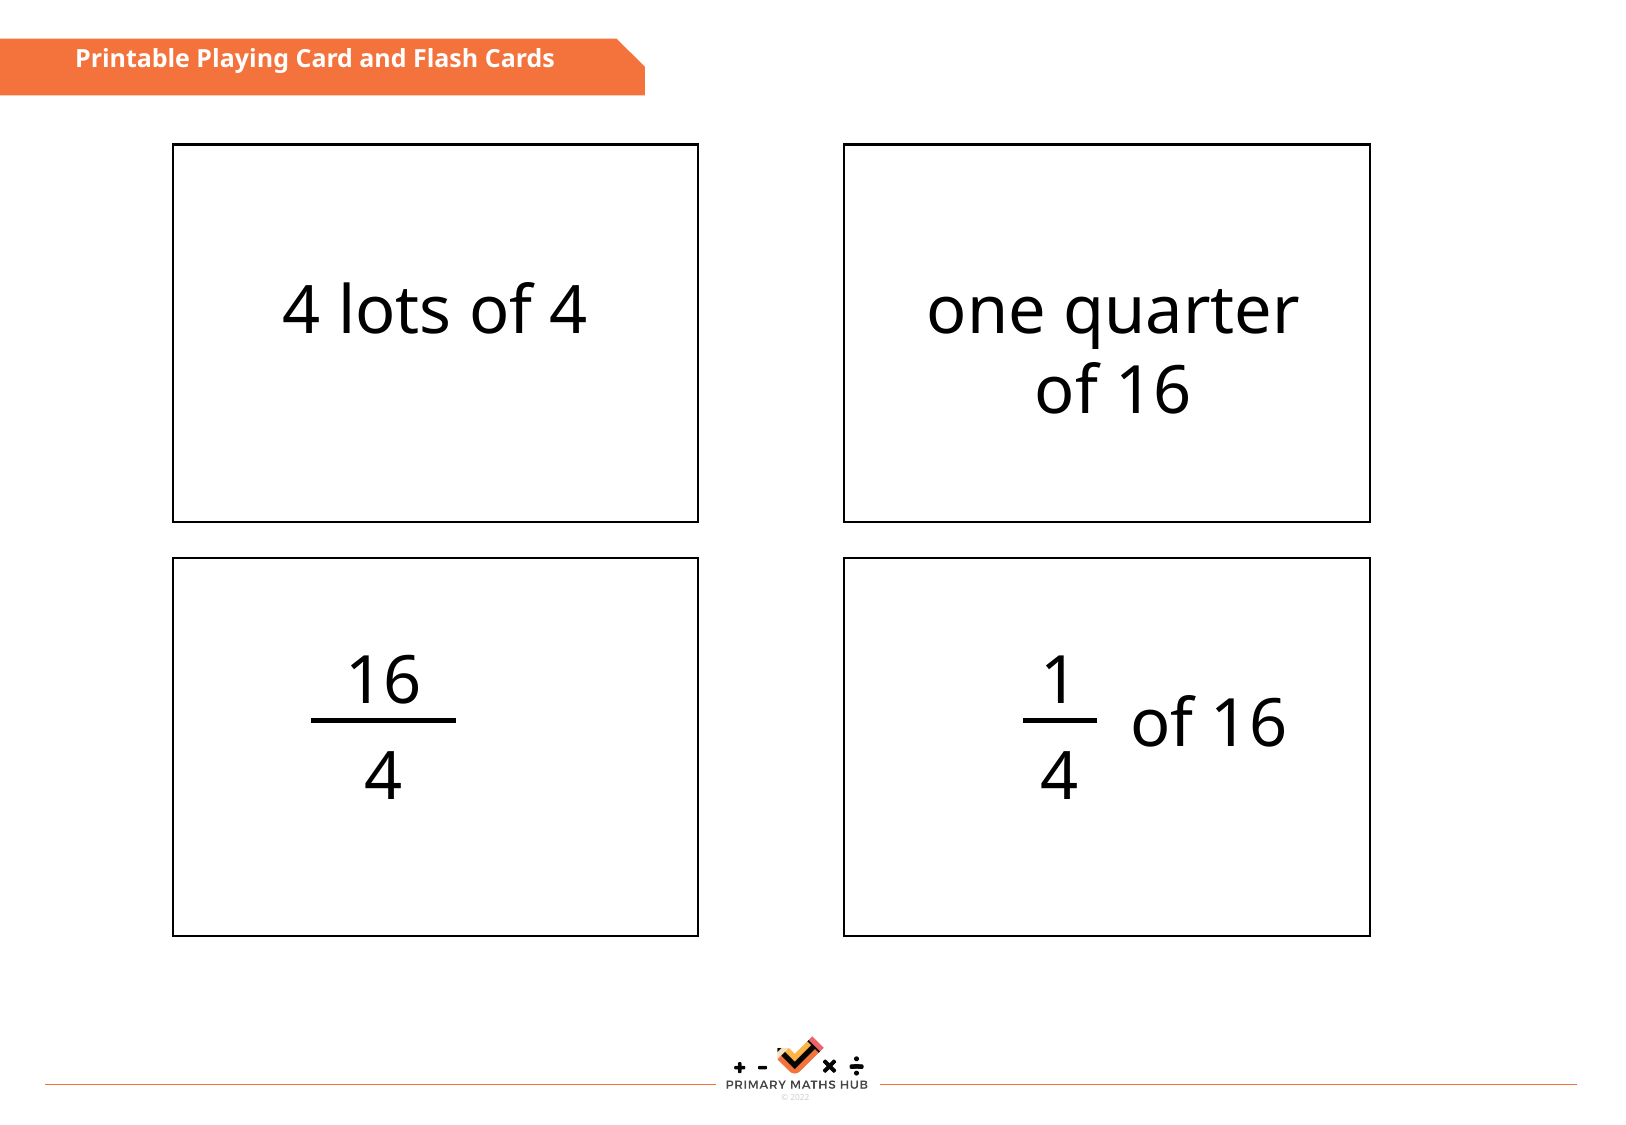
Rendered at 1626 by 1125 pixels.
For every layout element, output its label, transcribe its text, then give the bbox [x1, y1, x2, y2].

text_box [843, 557, 1371, 937]
text_box [172, 143, 699, 259]
text_box [172, 557, 699, 937]
text_box of 16 [1103, 672, 1315, 767]
table_header 1 [1023, 625, 1097, 718]
text_box [172, 355, 699, 523]
text_box [843, 143, 1371, 523]
table_cell 4 [1023, 723, 1097, 815]
picture [722, 1034, 872, 1094]
text_box one quarter of 16 [894, 259, 1333, 435]
text_box 4 lots of 4 [172, 259, 699, 355]
table_cell 4 [311, 723, 456, 815]
text_box © 2022 [720, 1084, 870, 1110]
text_box Printable Playing Card and Flash Cards [0, 37, 646, 97]
table_header 16 [311, 625, 456, 718]
